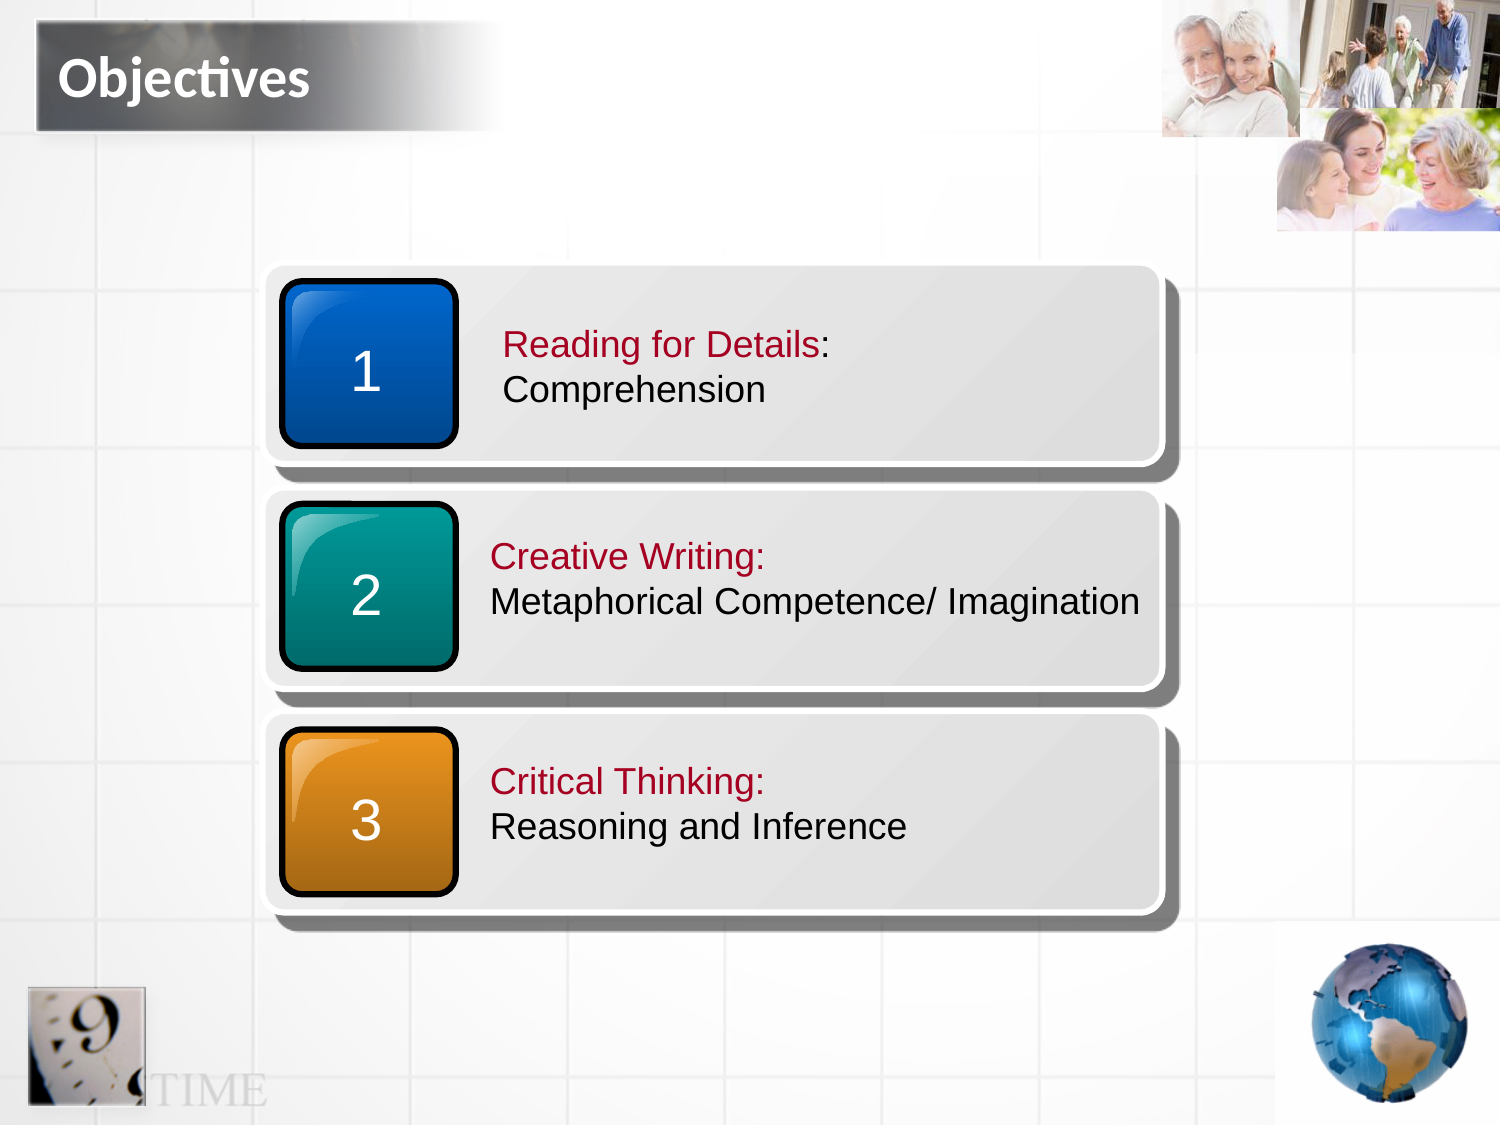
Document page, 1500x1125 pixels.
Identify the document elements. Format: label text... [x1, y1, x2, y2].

text_box [282, 503, 456, 669]
picture [0, 0, 1500, 1125]
text_box Reading for Details: Comprehension [487, 312, 1149, 418]
text_box [282, 729, 456, 895]
text_box [262, 262, 1163, 465]
text_box [282, 281, 456, 447]
text_box Creative Writing: Metaphorical Competence/ Imagination [474, 525, 1221, 680]
text_box 3 [335, 774, 399, 860]
text_box Objectives [43, 31, 327, 187]
text_box 1 [335, 326, 399, 411]
text_box [262, 710, 1163, 913]
text_box Critical Thinking: Reasoning and Inference [474, 750, 1137, 905]
text_box 2 [335, 549, 399, 634]
text_box [292, 514, 379, 596]
text_box [292, 740, 379, 822]
text_box [262, 487, 1163, 690]
text_box [292, 291, 379, 373]
